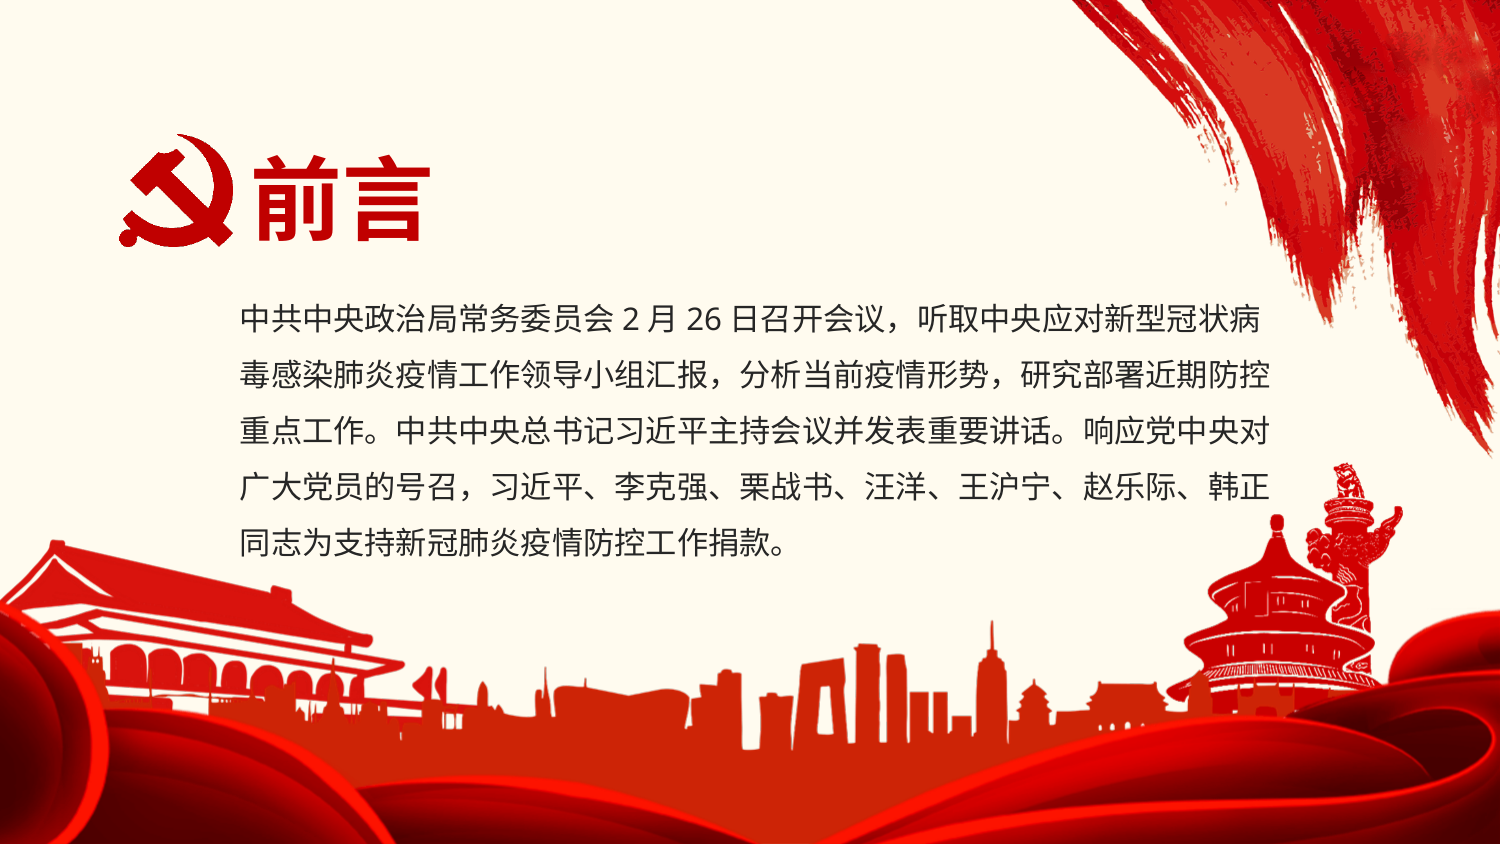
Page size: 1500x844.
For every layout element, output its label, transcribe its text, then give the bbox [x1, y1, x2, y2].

picture [0, 0, 1500, 844]
text_box 中共中央政治局常务委员会2月26日召开会议，听取中央应对新型冠状病毒感染肺炎疫情工作领导小组汇报，分析当前疫情形势，研究部署近期防控重点工作。中共中央总书记习近平主持会议并发表重要讲话。响应党中央对广大党员的号召，习近平、李克强、栗战书、汪洋、王沪宁、赵乐际、韩正同志为支持新冠肺炎疫情防控工作捐款。 [224, 272, 1071, 446]
picture [119, 134, 233, 247]
text_box 前言 [212, 134, 473, 259]
